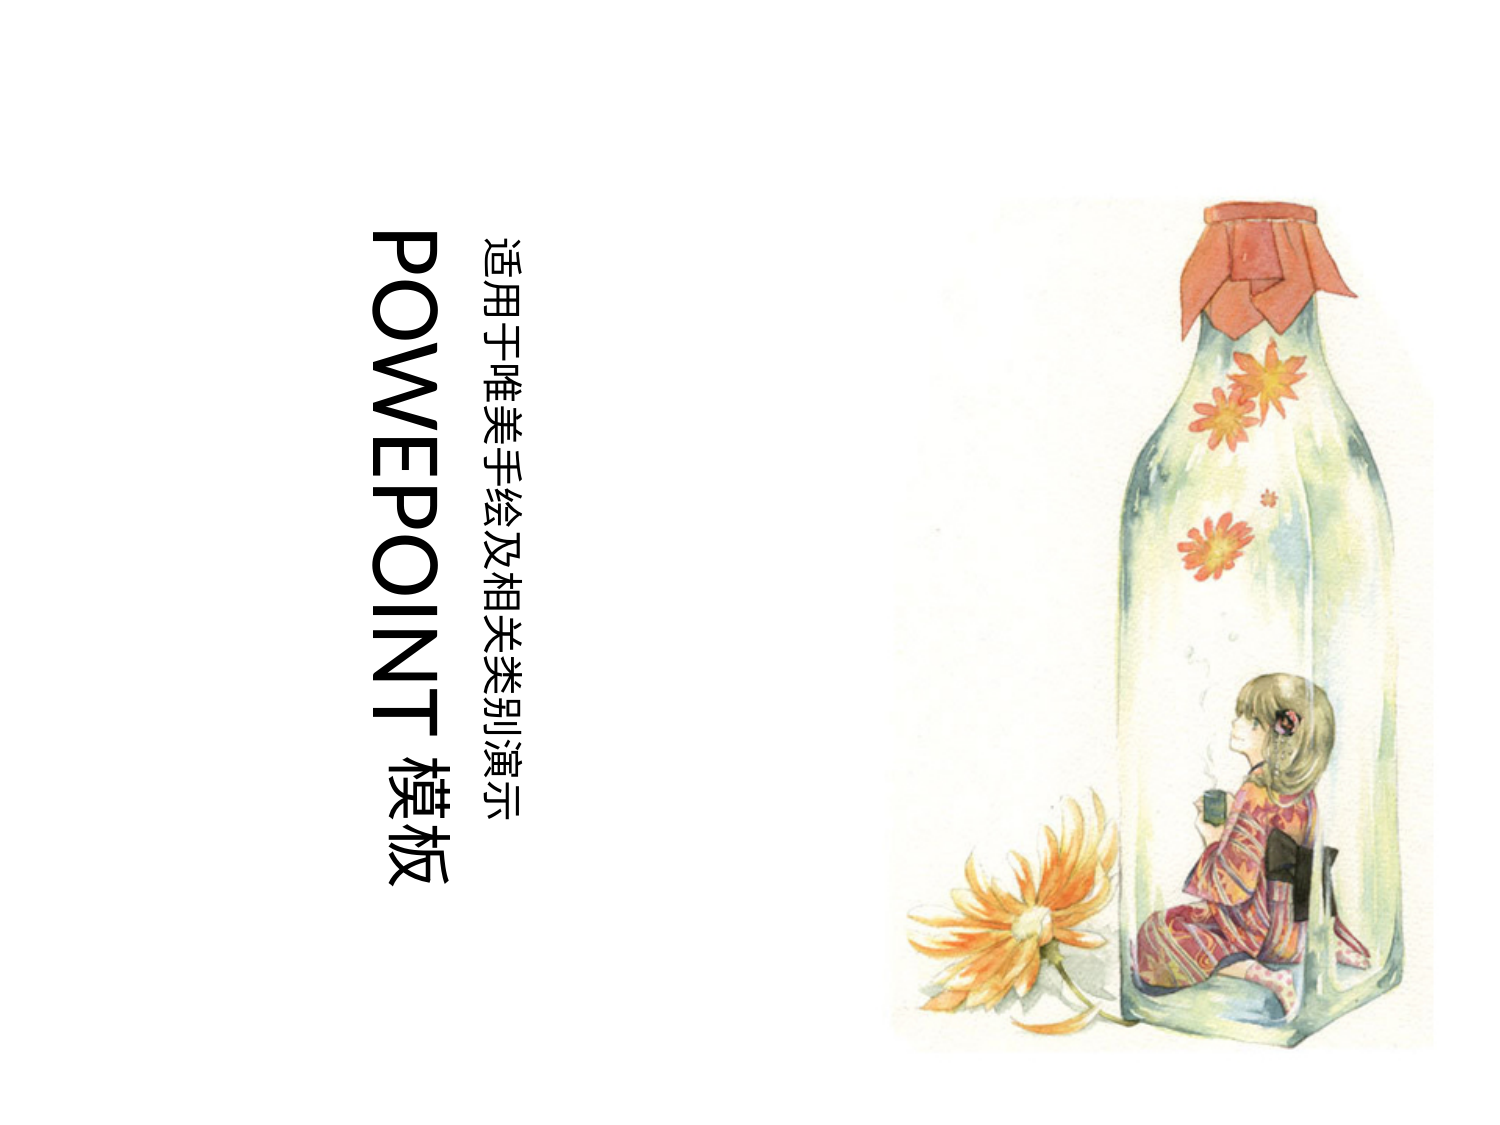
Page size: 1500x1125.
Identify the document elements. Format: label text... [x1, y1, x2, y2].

picture [0, 0, 1500, 1125]
text_box 适用于唯美手绘及相关类别演示 [410, 222, 537, 891]
text_box POWEPOINT [283, 210, 481, 786]
text_box 模板 [312, 740, 410, 891]
